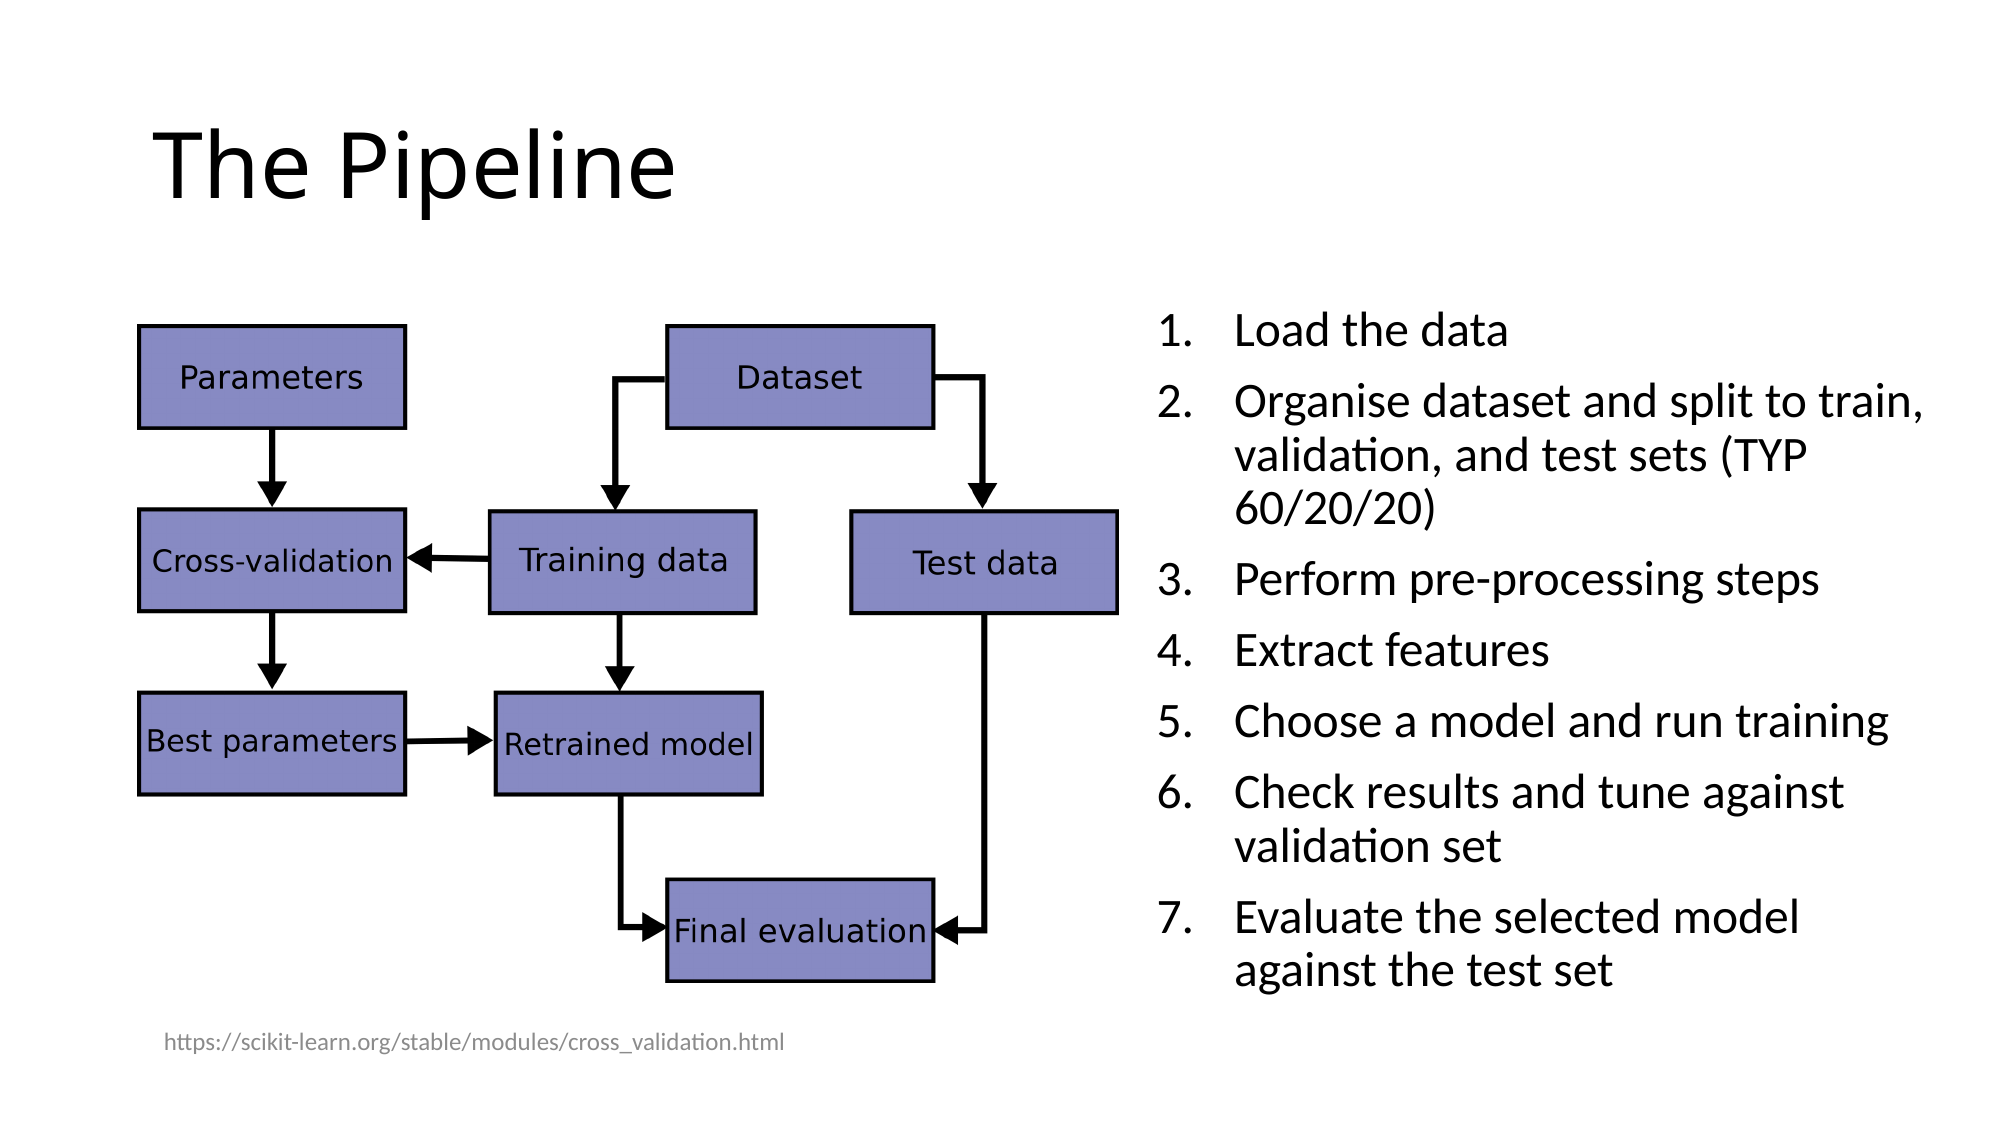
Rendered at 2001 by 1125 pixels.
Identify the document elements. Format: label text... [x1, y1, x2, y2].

footer https://scikit-learn.org/stable/modules/cross_validation.html [137, 1010, 813, 1071]
title The Pipeline [137, 59, 1863, 278]
picture [137, 324, 1119, 983]
list Load the data Organise dataset and split to train, validation, and test sets (TYP 60/20/20) Perform pre-processing steps Extract features Choose a model and run training Check results and tune against validation set Evaluate the selected model against the test set [1141, 296, 1961, 1011]
